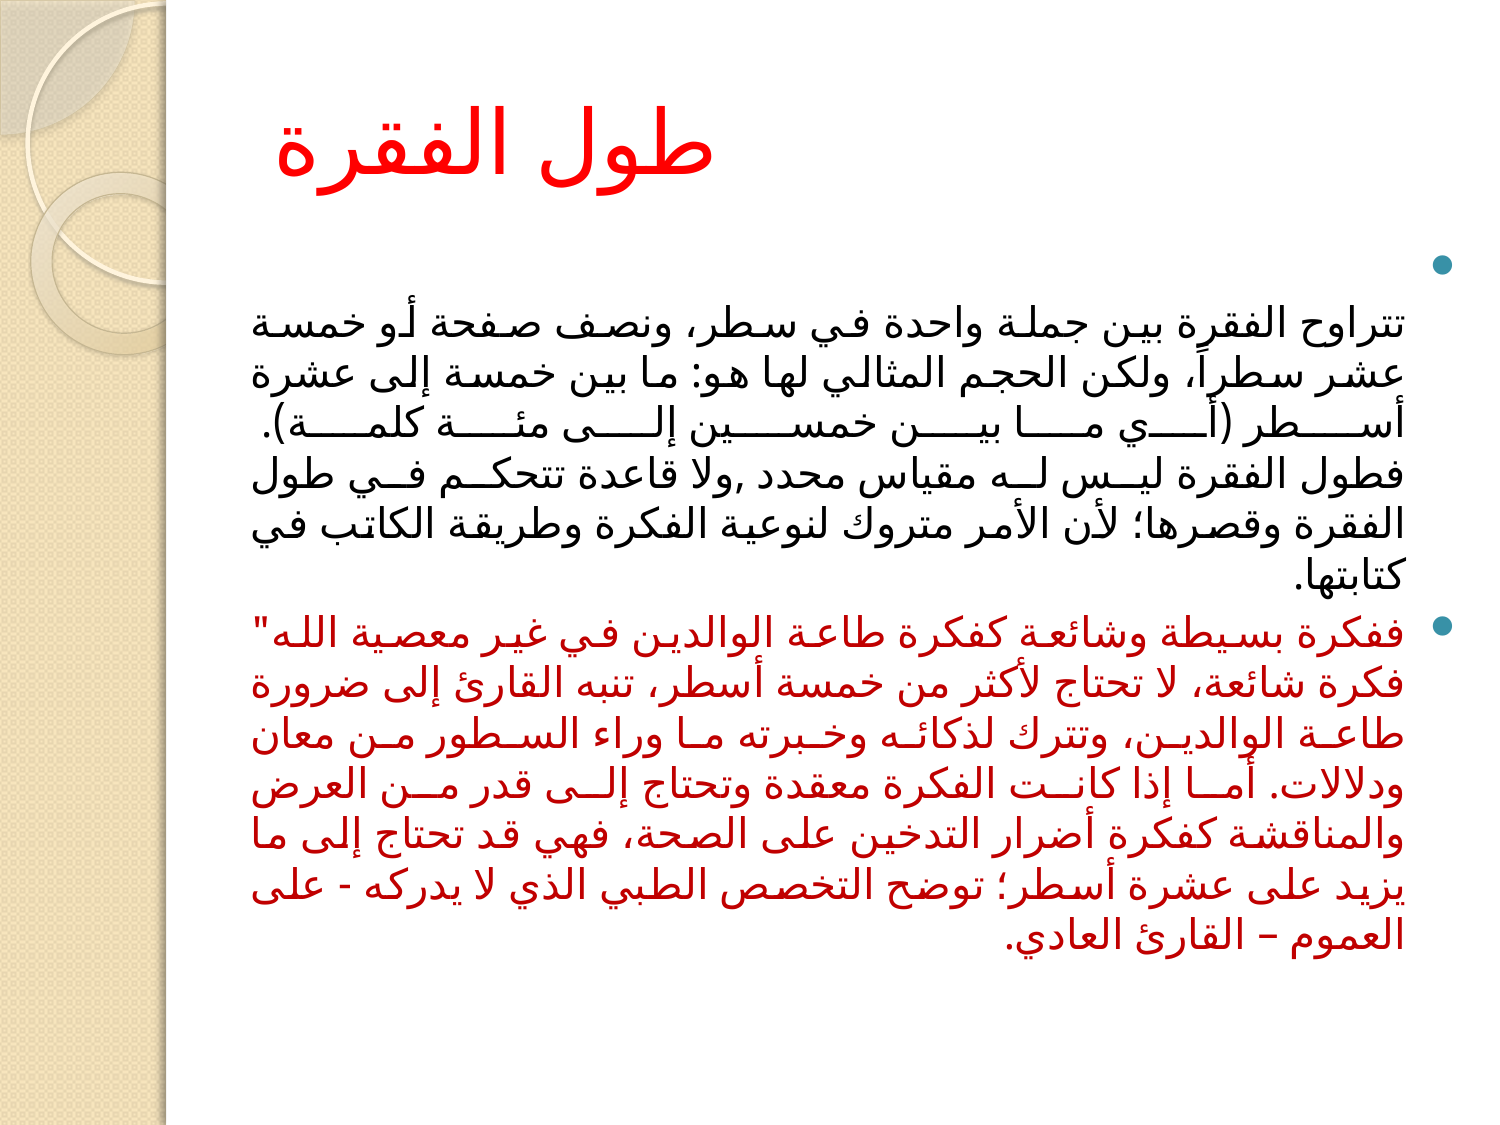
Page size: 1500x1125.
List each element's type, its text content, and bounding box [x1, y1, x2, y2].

title طول الفقرة [235, 45, 1466, 233]
list تتراوح الفقرة بين جملة واحدة في سطر، ونصف صفحة أو خمسة عشر سطراً، ولكن الحجم المثالي لها هو: ما بين خمسة إلى عشرة أسطر (أي ما بين خمسين إلى مئة كلمة). فطول الفقرة ليس له مقياس محدد ,ولا قاعدة تتحكم في طول الفقرة وقصرها؛ لأن الأمر متروك لنوعية الفكرة وطريقة الكاتب في كتابتها. ففكرة بسيطة وشائعة كفكرة طاعة الوالدين في غير معصية الله" فكرة شائعة، لا تحتاج لأكثر من خمسة أسطر، تنبه القارئ إلى ضرورة طاعة الوالدين، وتترك لذكائه وخبرته ما وراء السطور من معان ودلالات. أما إذا كانت الفكرة معقدة وتحتاج إلى قدر من العرض والمناقشة كفكرة أضرار التدخين على الصحة، فهي قد تحتاج إلى ما يزيد على عشرة أسطر؛ توضح التخصص الطبي الذي لا يدركه - على العموم – القارئ العادي. [235, 237, 1466, 1025]
